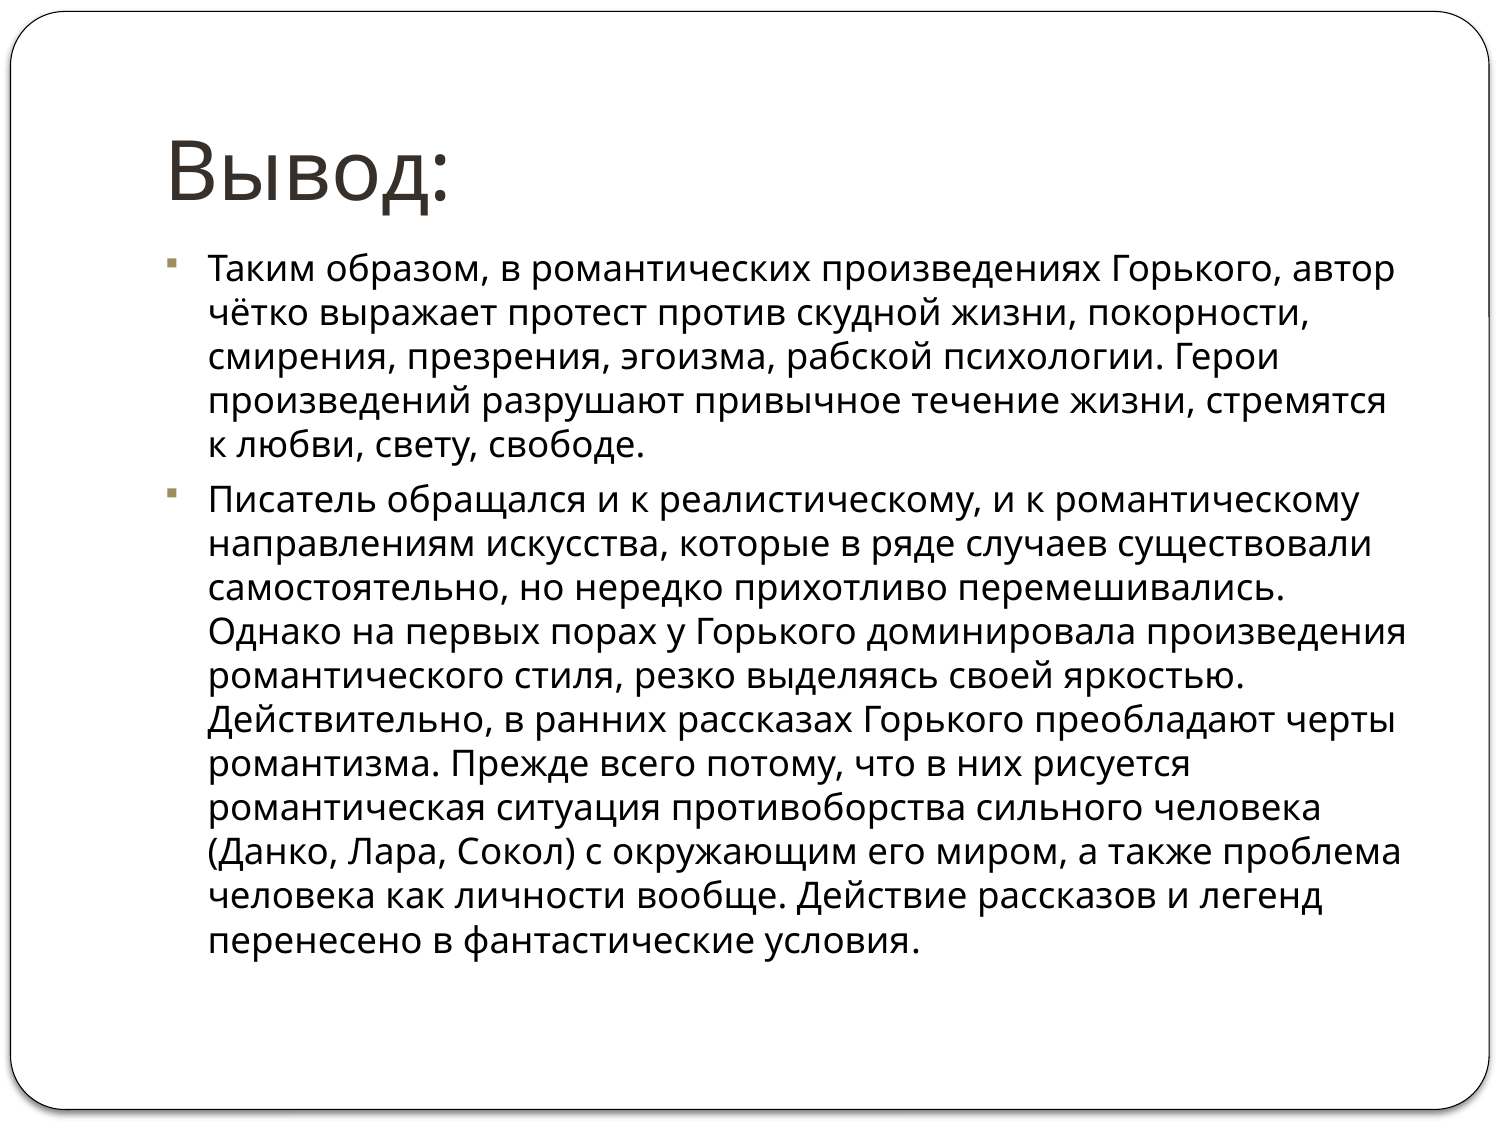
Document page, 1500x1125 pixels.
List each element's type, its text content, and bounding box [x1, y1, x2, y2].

list Таким образом, в романтических произведениях Горького, автор чётко выражает протест против скудной жизни, покорности, смирения, презрения, эгоизма, рабской психологии. Герои произведений разрушают привычное течение жизни, стремятся к любви, свету, свободе. Писатель обращался и к реалистическому, и к романтическому направлениям искусства, которые в ряде случаев существовали самостоятельно, но нередко прихотливо перемешивались. Однако на первых порах у Горького доминировала произведения романтического стиля, резко выделяясь своей яркостью. Действительно, в ранних рассказах Горького преобладают черты романтизма. Прежде всего потому, что в них рисуется романтическая ситуация противоборства сильного человека (Данко, Лара, Сокол) с окружающим его миром, а также проблема человека как личности вообще. Действие рассказов и легенд перенесено в фантастические условия. [150, 237, 1425, 988]
title Вывод: [150, 45, 1425, 233]
